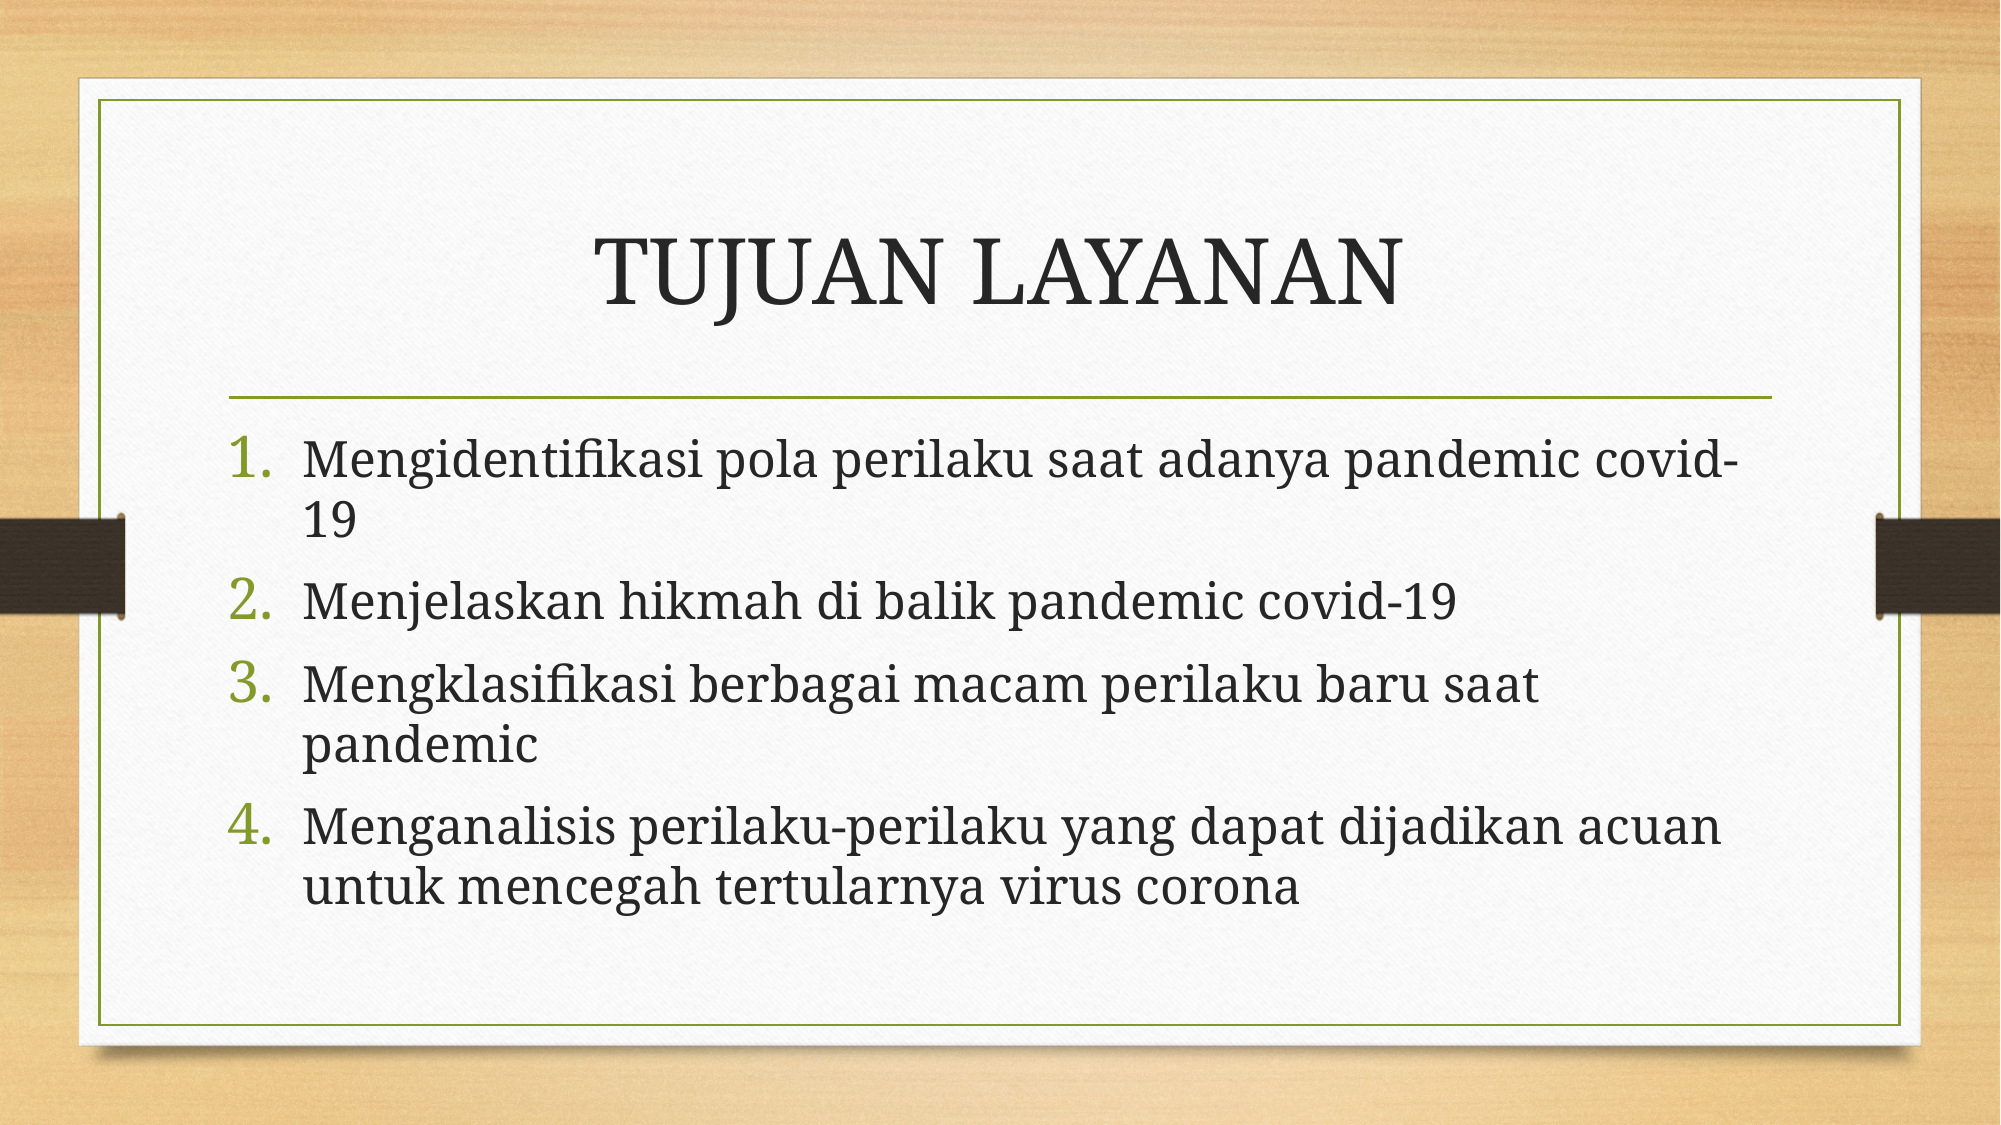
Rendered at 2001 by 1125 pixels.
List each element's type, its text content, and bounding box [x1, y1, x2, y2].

picture [0, 0, 2001, 1125]
title TUJUAN LAYANAN [212, 161, 1788, 375]
list Mengidentifikasi pola perilaku saat adanya pandemic covid-19 Menjelaskan hikmah di balik pandemic covid-19 Mengklasifikasi berbagai macam perilaku baru saat pandemic Menganalisis perilaku-perilaku yang dapat dijadikan acuan untuk mencegah tertularnya virus corona [212, 419, 1788, 964]
